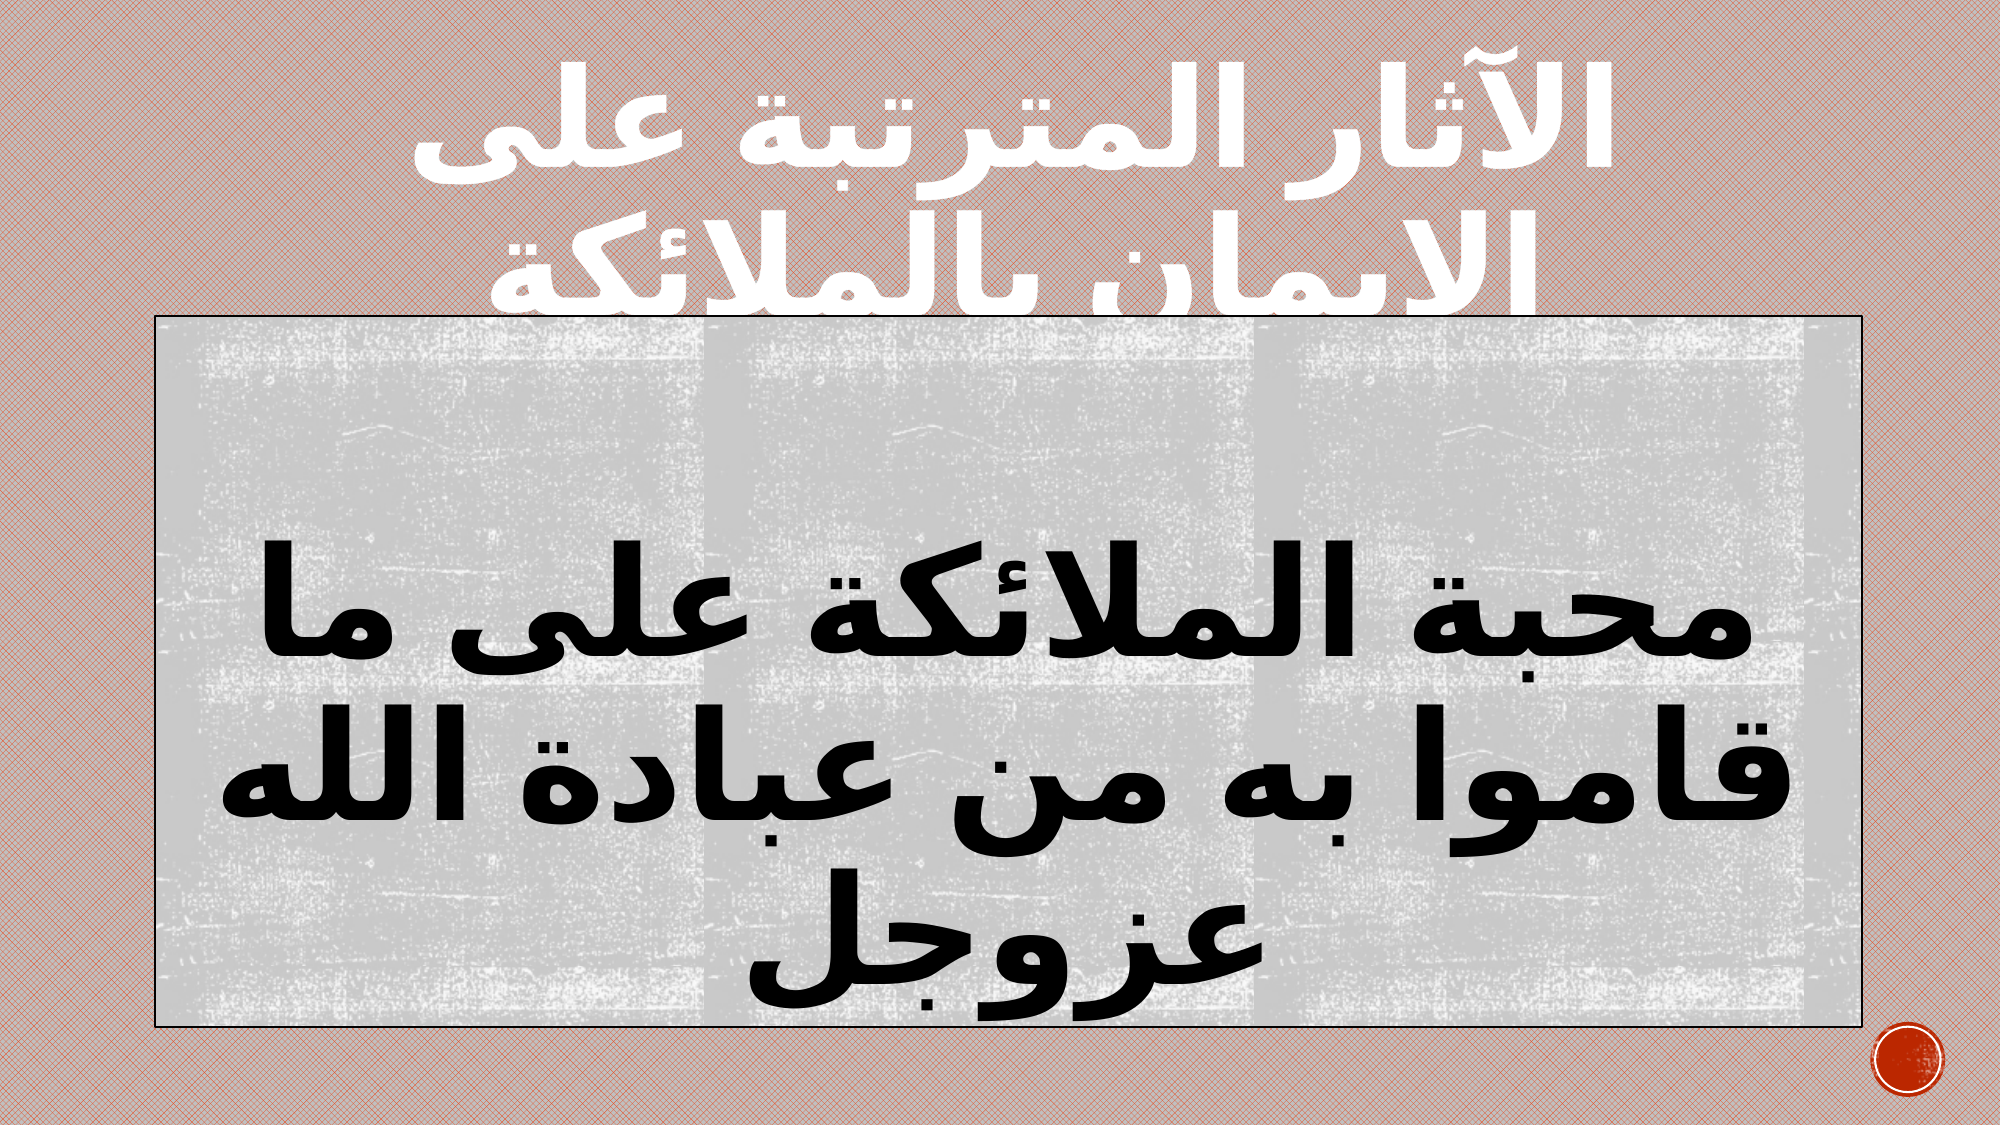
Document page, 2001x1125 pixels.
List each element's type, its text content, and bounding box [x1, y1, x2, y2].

title الآثار المترتبة على الإيمان بالملائكة [194, 44, 1836, 315]
list محبة الملائكة على ما قاموا به من عبادة الله عزوجل [154, 315, 1863, 1028]
